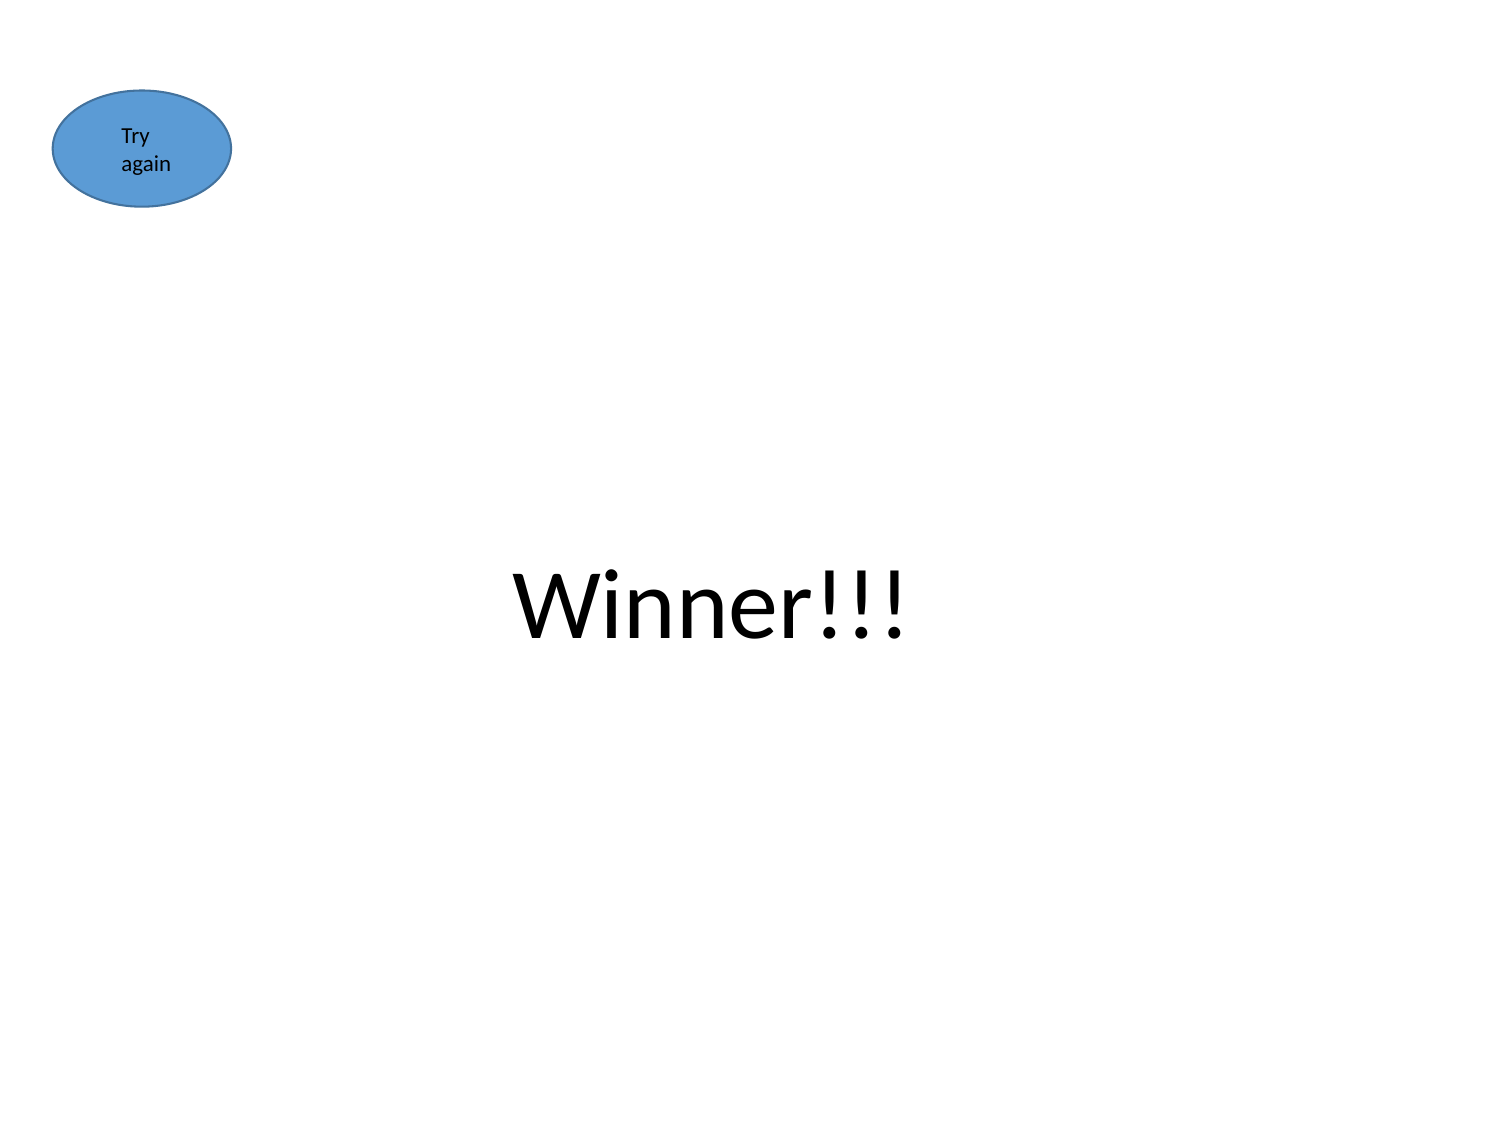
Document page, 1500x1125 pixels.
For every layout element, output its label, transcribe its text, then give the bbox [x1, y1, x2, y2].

text_box Winner!!! [497, 531, 1131, 666]
text_box Try again [106, 113, 214, 183]
text_box [51, 89, 233, 208]
